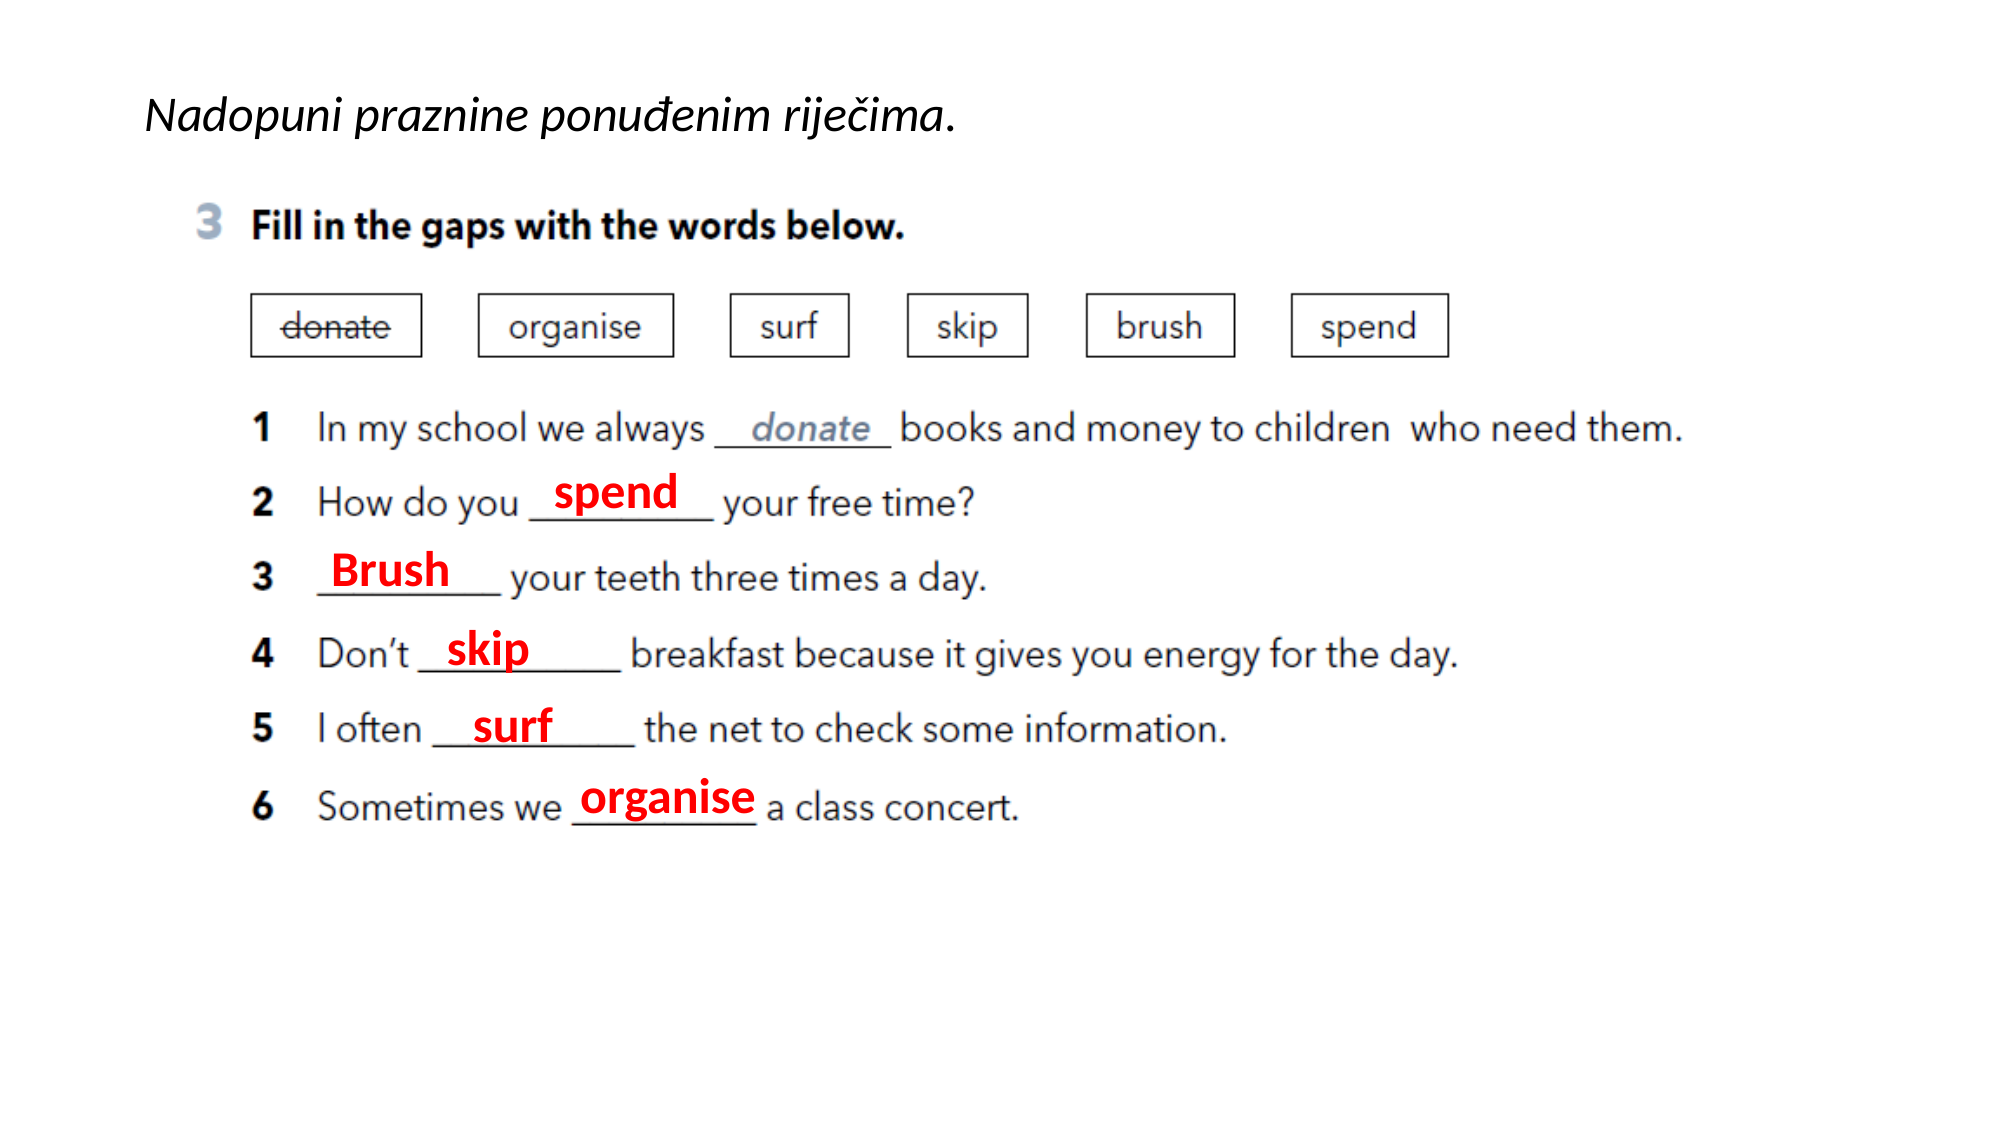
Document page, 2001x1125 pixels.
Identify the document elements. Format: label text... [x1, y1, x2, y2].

picture [176, 184, 1724, 838]
text_box Nadopuni praznine ponuđenim riječima. [130, 74, 1657, 149]
